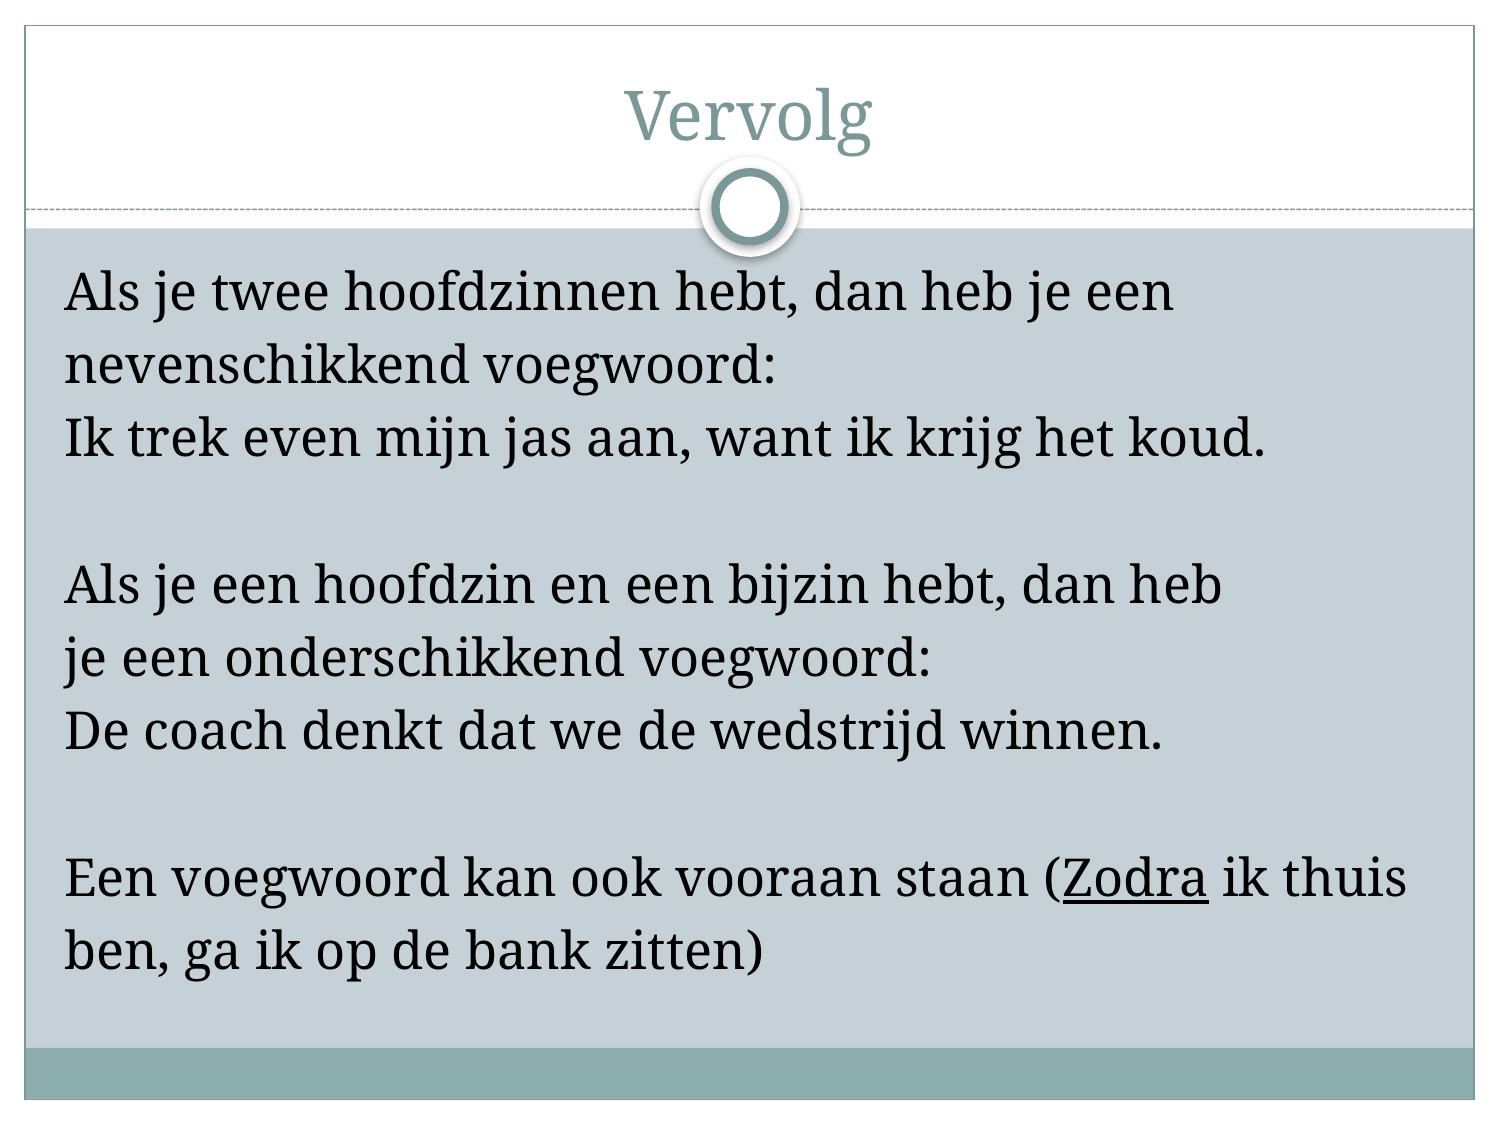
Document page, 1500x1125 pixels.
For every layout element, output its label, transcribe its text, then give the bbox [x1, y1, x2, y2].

list Als je twee hoofdzinnen hebt, dan heb je een nevenschikkend voegwoord: Ik trek even mijn jas aan, want ik krijg het koud. Als je een hoofdzin en een bijzin hebt, dan heb je een onderschikkend voegwoord: De coach denkt dat we de wedstrijd winnen. Een voegwoord kan ook vooraan staan (Zodra ik thuis ben, ga ik op de bank zitten) [49, 250, 1445, 1001]
title Vervolg [49, 37, 1450, 162]
